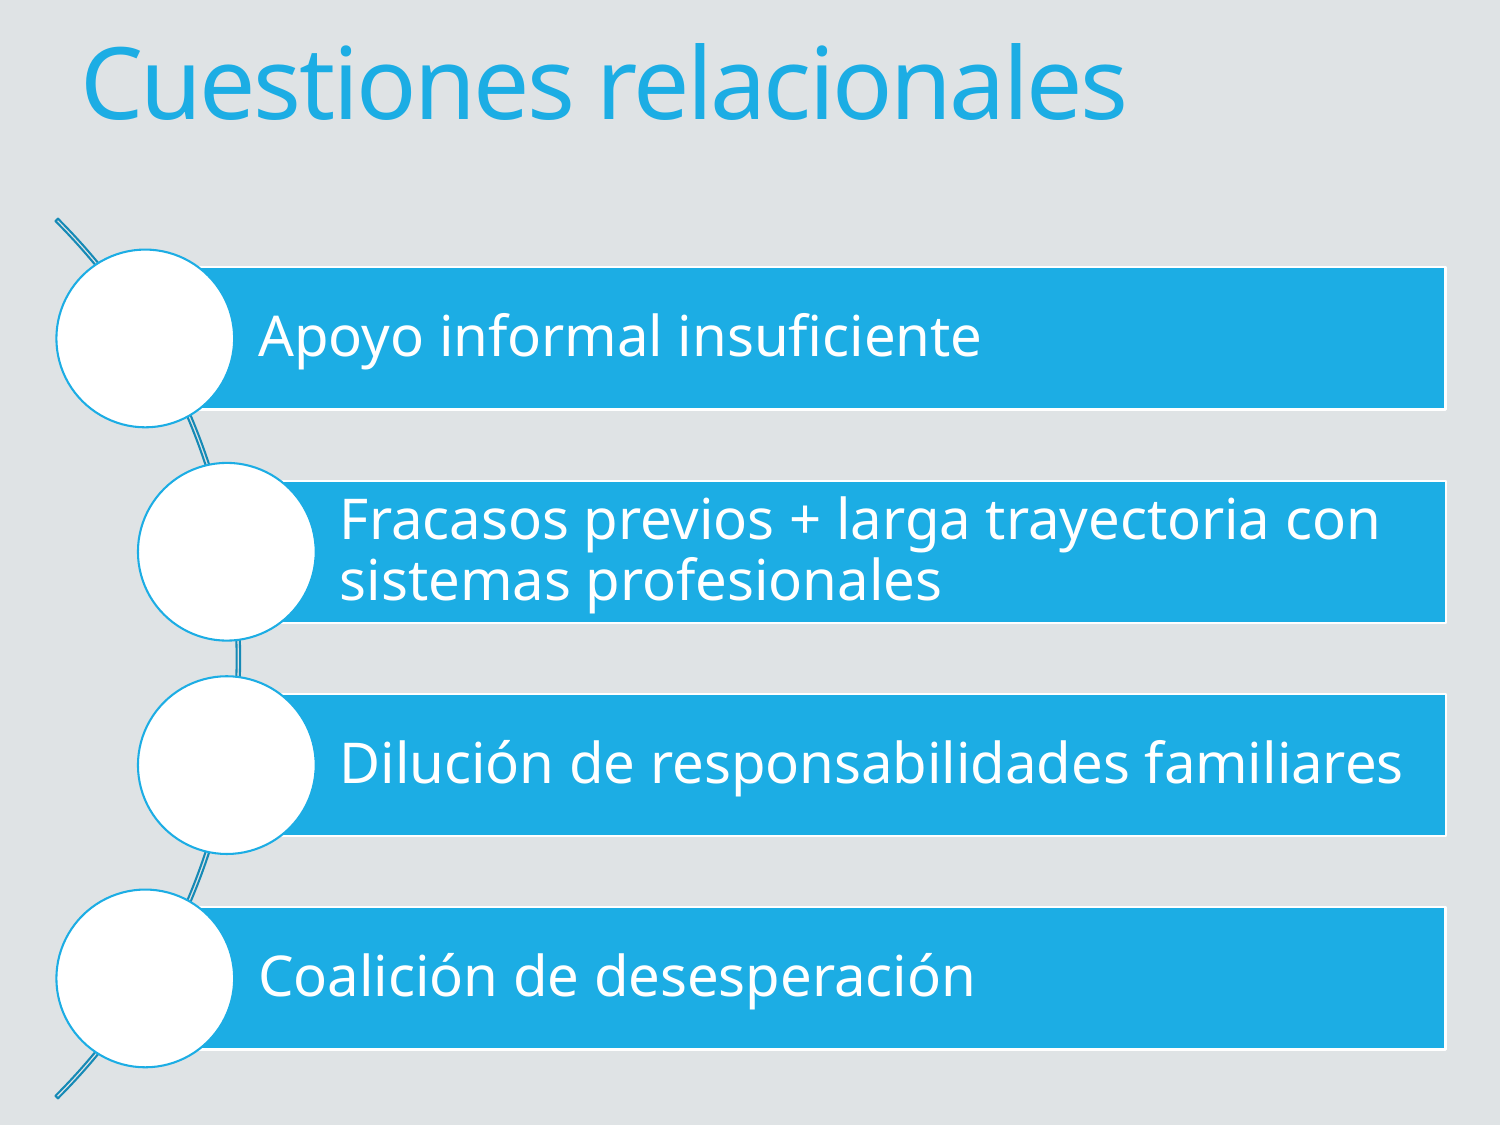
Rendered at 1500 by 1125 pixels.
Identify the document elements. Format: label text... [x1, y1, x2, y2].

text_box Cuestiones relacionales [64, 1, 1391, 173]
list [41, 196, 1459, 1121]
